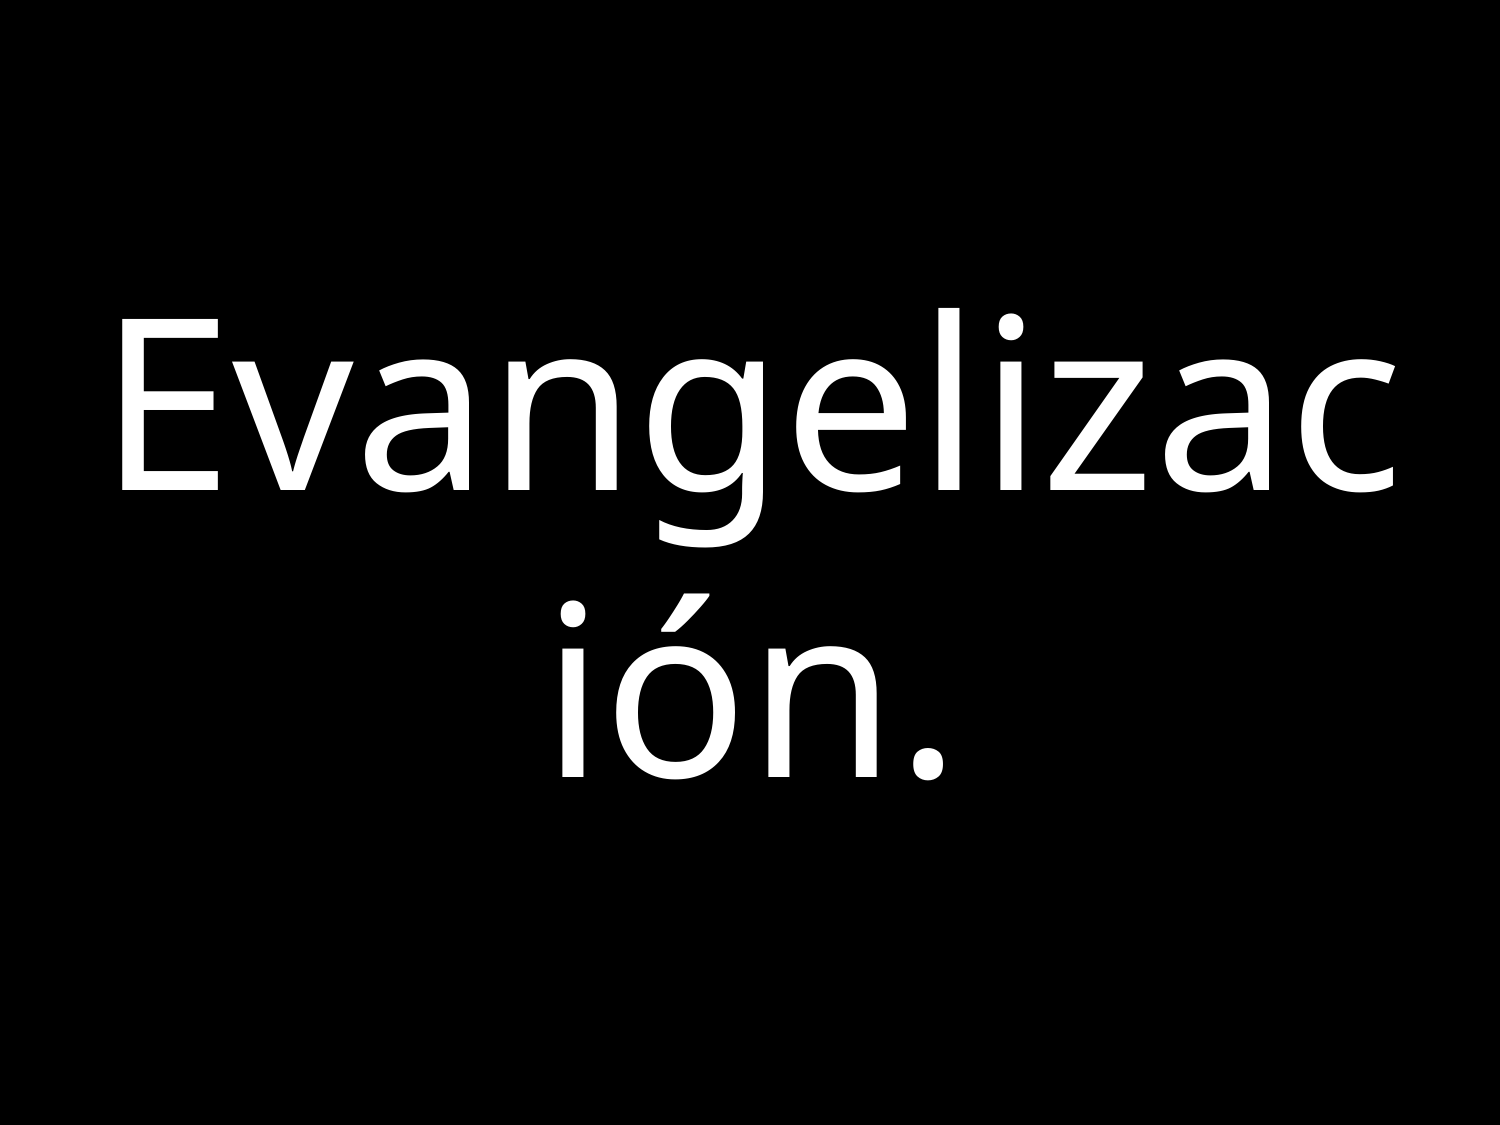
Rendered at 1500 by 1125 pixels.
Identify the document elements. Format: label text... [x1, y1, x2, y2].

title Evangelización. [76, 444, 1427, 632]
